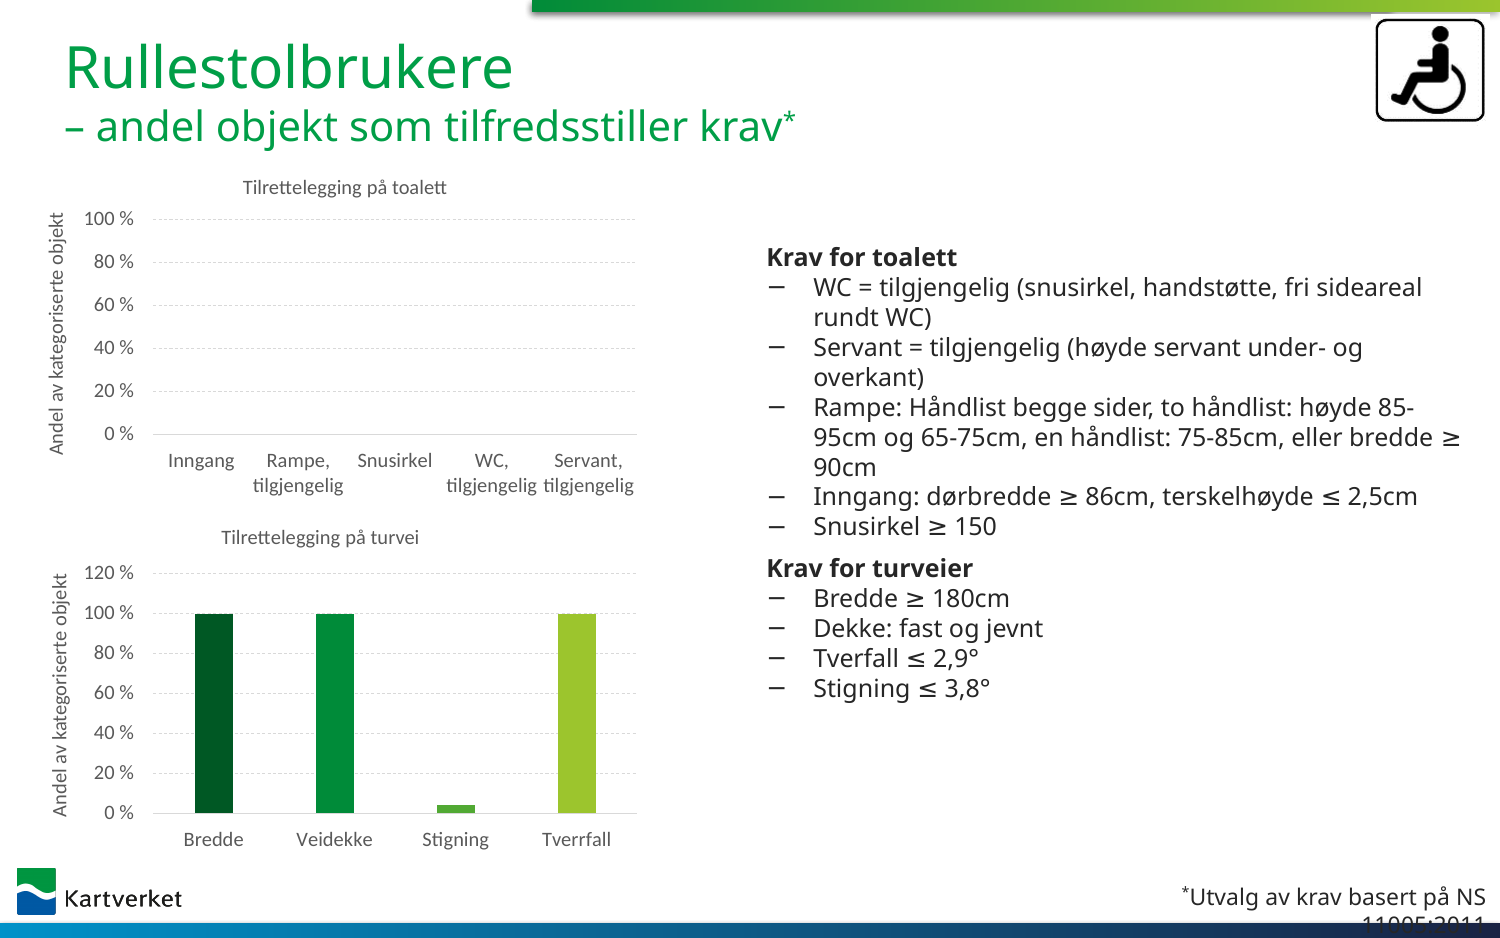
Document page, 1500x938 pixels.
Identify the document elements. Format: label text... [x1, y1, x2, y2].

picture [1371, 13, 1491, 127]
text_box Rullestolbrukere – andel objekt som tilfredsstiller krav* [49, 14, 1431, 158]
text_box *Utvalg av krav basert på NS 11005:2011 [1068, 873, 1500, 938]
text_box Krav for toalett WC = tilgjengelig (snusirkel, handstøtte, fri sideareal rundt WC) Servant = tilgjengelig (høyde servant under- og overkant) Rampe: Håndlist begge sider, to håndlist: høyde 85-95cm og 65-75cm, en håndlist: 75-85cm, eller bredde ≥ 90cm Inngang: dørbredde ≥ 86cm, terskelhøyde ≤ 2,5cm Snusirkel ≥ 150 [751, 234, 1483, 545]
picture [41, 520, 650, 859]
text_box Krav for turveier Bredde ≥ 180cm Dekke: fast og jevnt Tverfall ≤ 2,9° Stigning ≤ 3,8° [751, 545, 1483, 710]
picture [41, 166, 650, 505]
